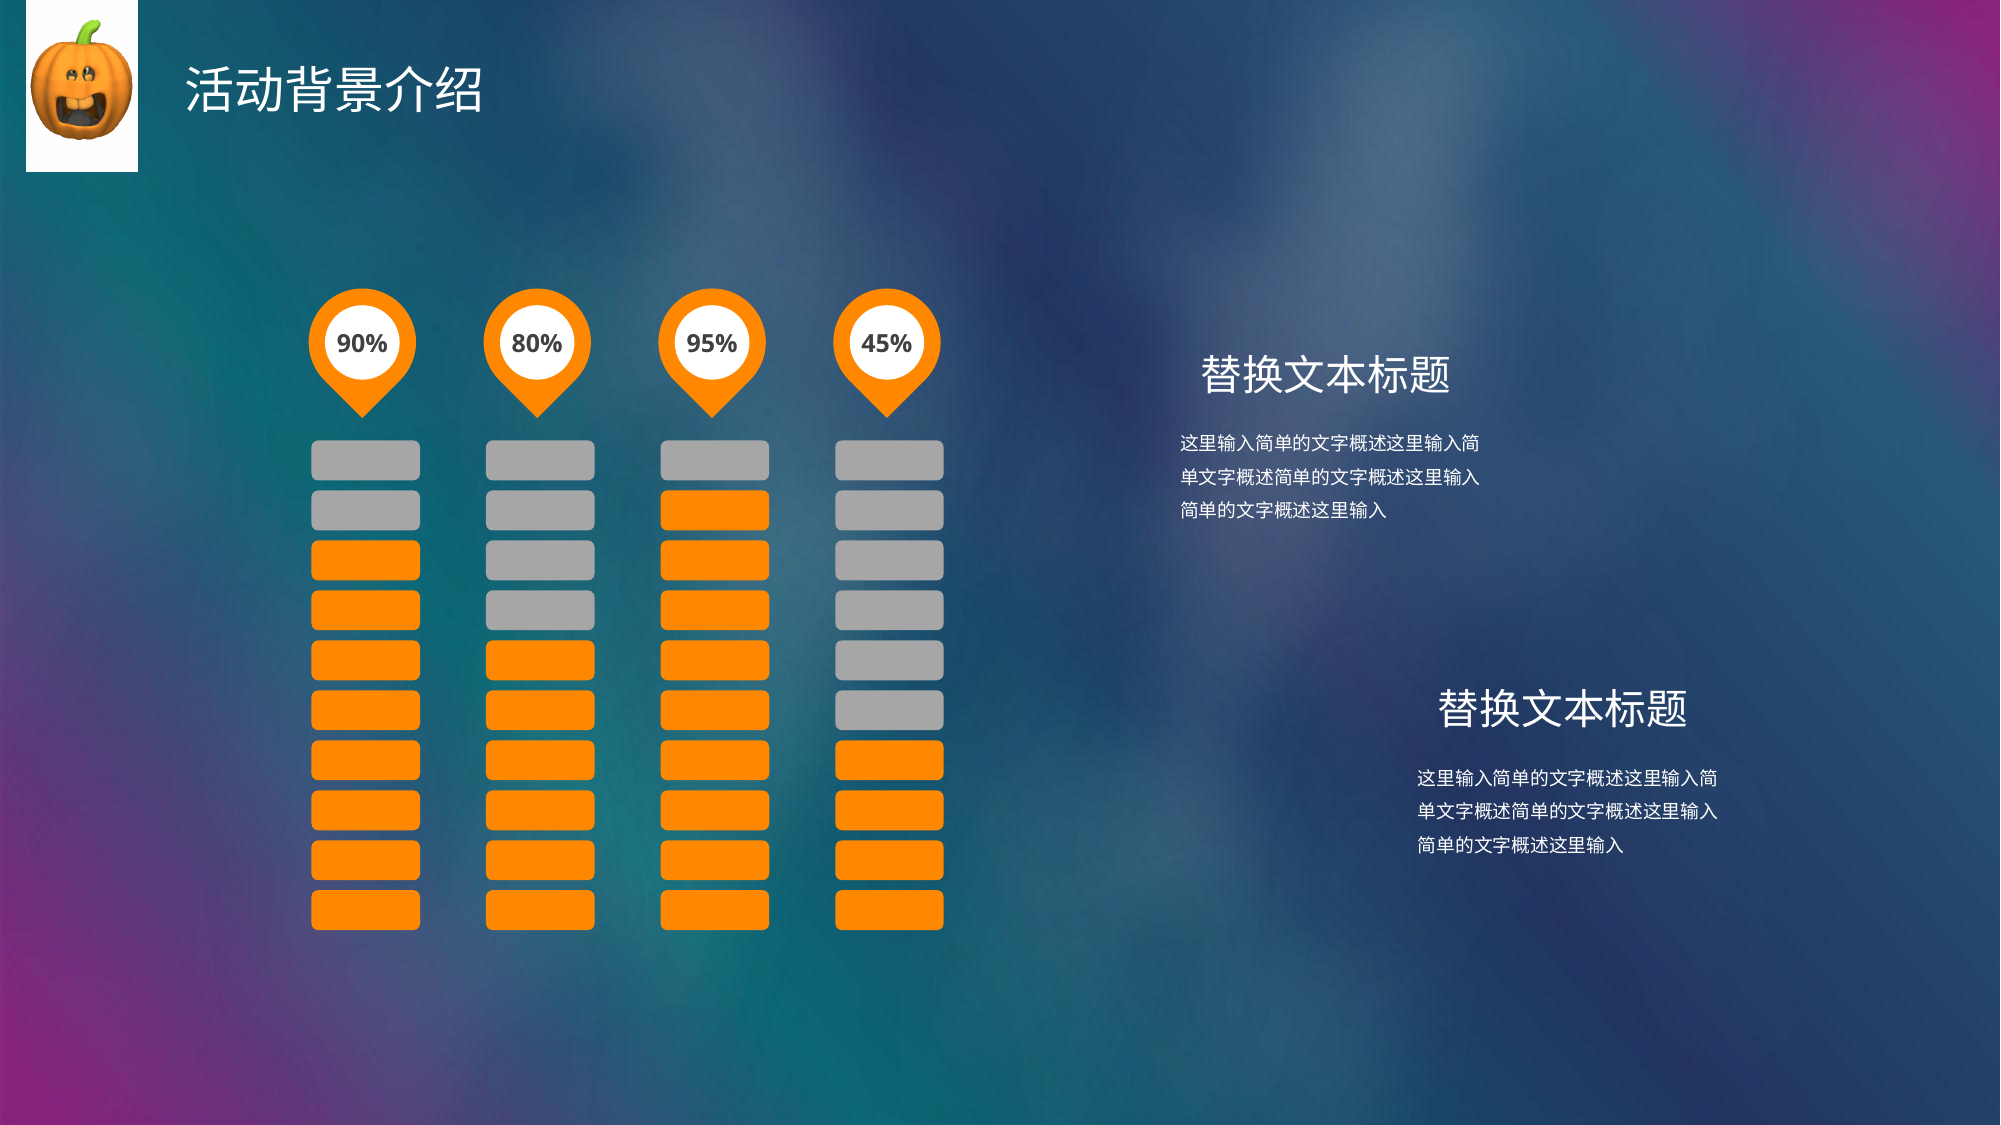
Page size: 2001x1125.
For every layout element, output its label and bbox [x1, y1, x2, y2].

text_box [485, 440, 595, 481]
text_box [660, 440, 770, 481]
text_box [660, 740, 770, 781]
text_box [835, 690, 944, 731]
text_box [311, 790, 421, 831]
text_box [311, 490, 421, 531]
text_box [835, 790, 944, 831]
text_box [660, 540, 770, 581]
text_box [660, 790, 770, 831]
text_box [485, 740, 595, 781]
text_box [485, 690, 595, 731]
text_box [311, 540, 421, 581]
text_box [485, 540, 595, 581]
text_box [660, 690, 770, 731]
text_box [485, 490, 595, 531]
text_box [660, 640, 770, 681]
text_box [483, 288, 591, 396]
text_box [833, 288, 941, 396]
text_box [311, 590, 421, 631]
text_box [485, 790, 595, 831]
text_box [485, 590, 595, 631]
text_box [835, 590, 944, 631]
text_box [26, 0, 501, 172]
text_box [308, 288, 417, 396]
text_box [660, 490, 770, 531]
text_box [311, 690, 421, 731]
text_box [311, 840, 421, 881]
text_box [485, 640, 595, 681]
text_box [660, 590, 770, 631]
text_box [835, 490, 944, 531]
text_box [1402, 675, 1750, 865]
text_box [311, 640, 421, 681]
picture [0, 0, 2000, 1125]
text_box [835, 840, 944, 881]
text_box [311, 890, 421, 931]
text_box [658, 288, 766, 396]
text_box [660, 890, 770, 931]
text_box [835, 890, 944, 931]
text_box [835, 440, 944, 481]
text_box [311, 740, 421, 781]
text_box [835, 740, 944, 781]
text_box [835, 540, 944, 581]
text_box [660, 840, 770, 881]
text_box [485, 840, 595, 881]
text_box [1165, 341, 1513, 531]
text_box [485, 890, 595, 931]
text_box [835, 640, 944, 681]
text_box [311, 440, 421, 481]
